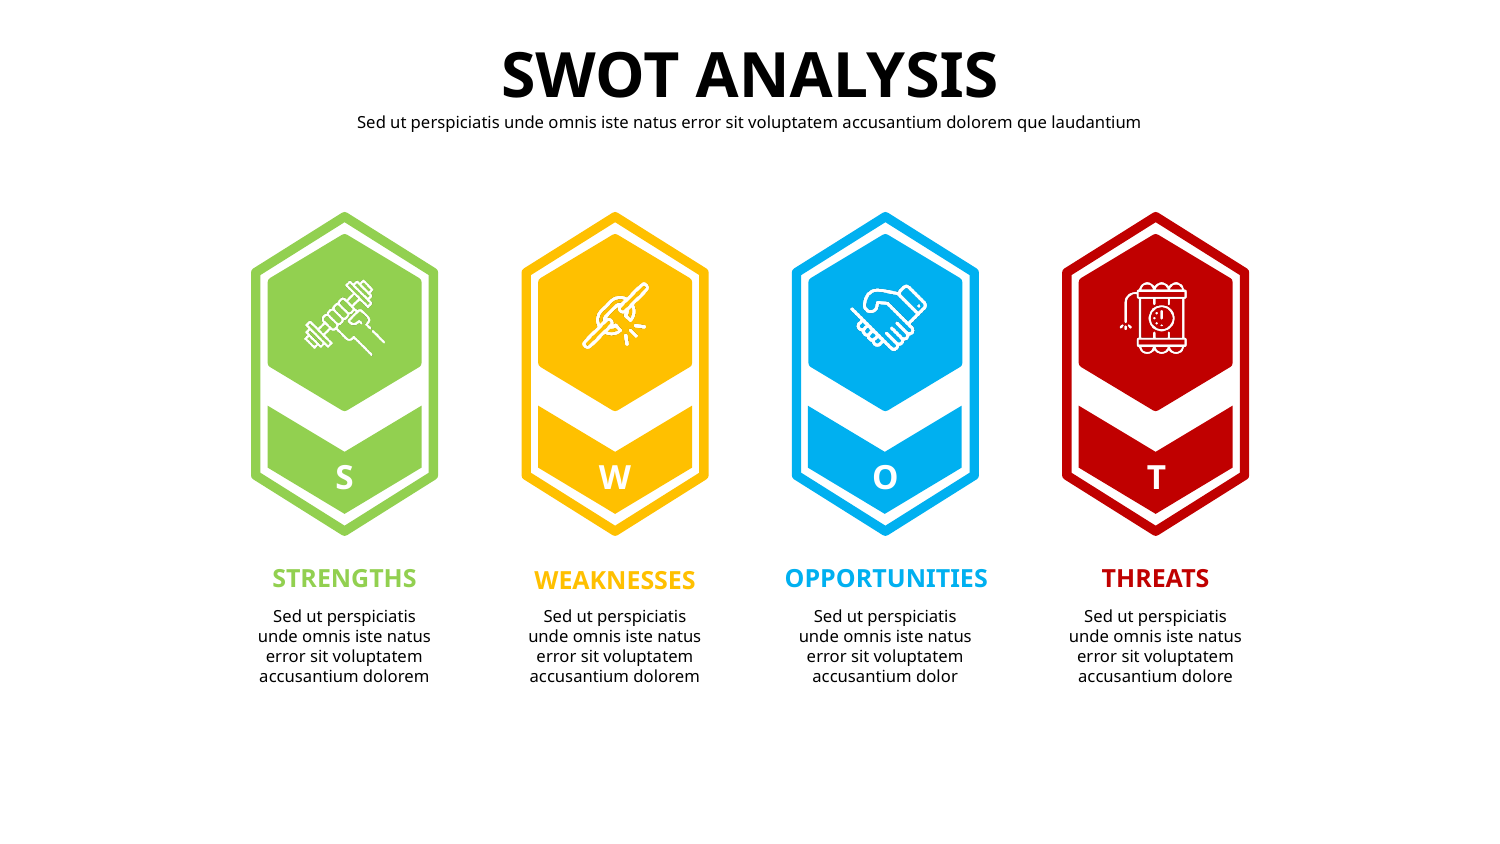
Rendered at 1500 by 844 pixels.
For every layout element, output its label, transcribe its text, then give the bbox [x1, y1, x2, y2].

picture [582, 282, 649, 349]
text_box Sed ut perspiciatis unde omnis iste natus error sit voluptatem accusantium dolorem que laudantium [292, 104, 1208, 139]
text_box T [1122, 443, 1189, 510]
text_box OPPORTUNITIES [762, 555, 1010, 600]
text_box [1082, 237, 1229, 408]
text_box S [311, 443, 378, 510]
text_box [1065, 215, 1246, 533]
text_box [271, 412, 329, 492]
picture [304, 277, 385, 358]
text_box STRENGTHS [238, 555, 451, 600]
text_box [360, 412, 418, 492]
picture [1116, 282, 1189, 354]
text_box O [852, 443, 919, 510]
text_box [541, 237, 689, 408]
text_box [1082, 412, 1140, 492]
text_box Sed ut perspiciatis unde omnis iste natus error sit voluptatem accusantium dolorem [509, 602, 721, 694]
text_box Sed ut perspiciatis unde omnis iste natus error sit voluptatem accusantium dolorem [238, 600, 451, 694]
text_box [811, 412, 870, 493]
text_box W [582, 443, 649, 510]
text_box [631, 412, 689, 492]
text_box Sed ut perspiciatis unde omnis iste natus error sit voluptatem accusantium dolor [779, 600, 991, 694]
text_box [1171, 412, 1229, 492]
text_box [812, 237, 959, 408]
text_box [901, 412, 959, 492]
text_box WEAKNESSES [509, 556, 721, 602]
picture [852, 285, 926, 350]
text_box Sed ut perspiciatis unde omnis iste natus error sit voluptatem accusantium dolore [1050, 600, 1262, 694]
text_box [254, 215, 435, 533]
text_box THREATS [1050, 555, 1262, 600]
text_box [525, 215, 705, 533]
text_box [271, 237, 418, 408]
text_box [795, 215, 976, 533]
text_box [541, 412, 599, 493]
text_box SWOT ANALYSIS [337, 27, 1163, 104]
